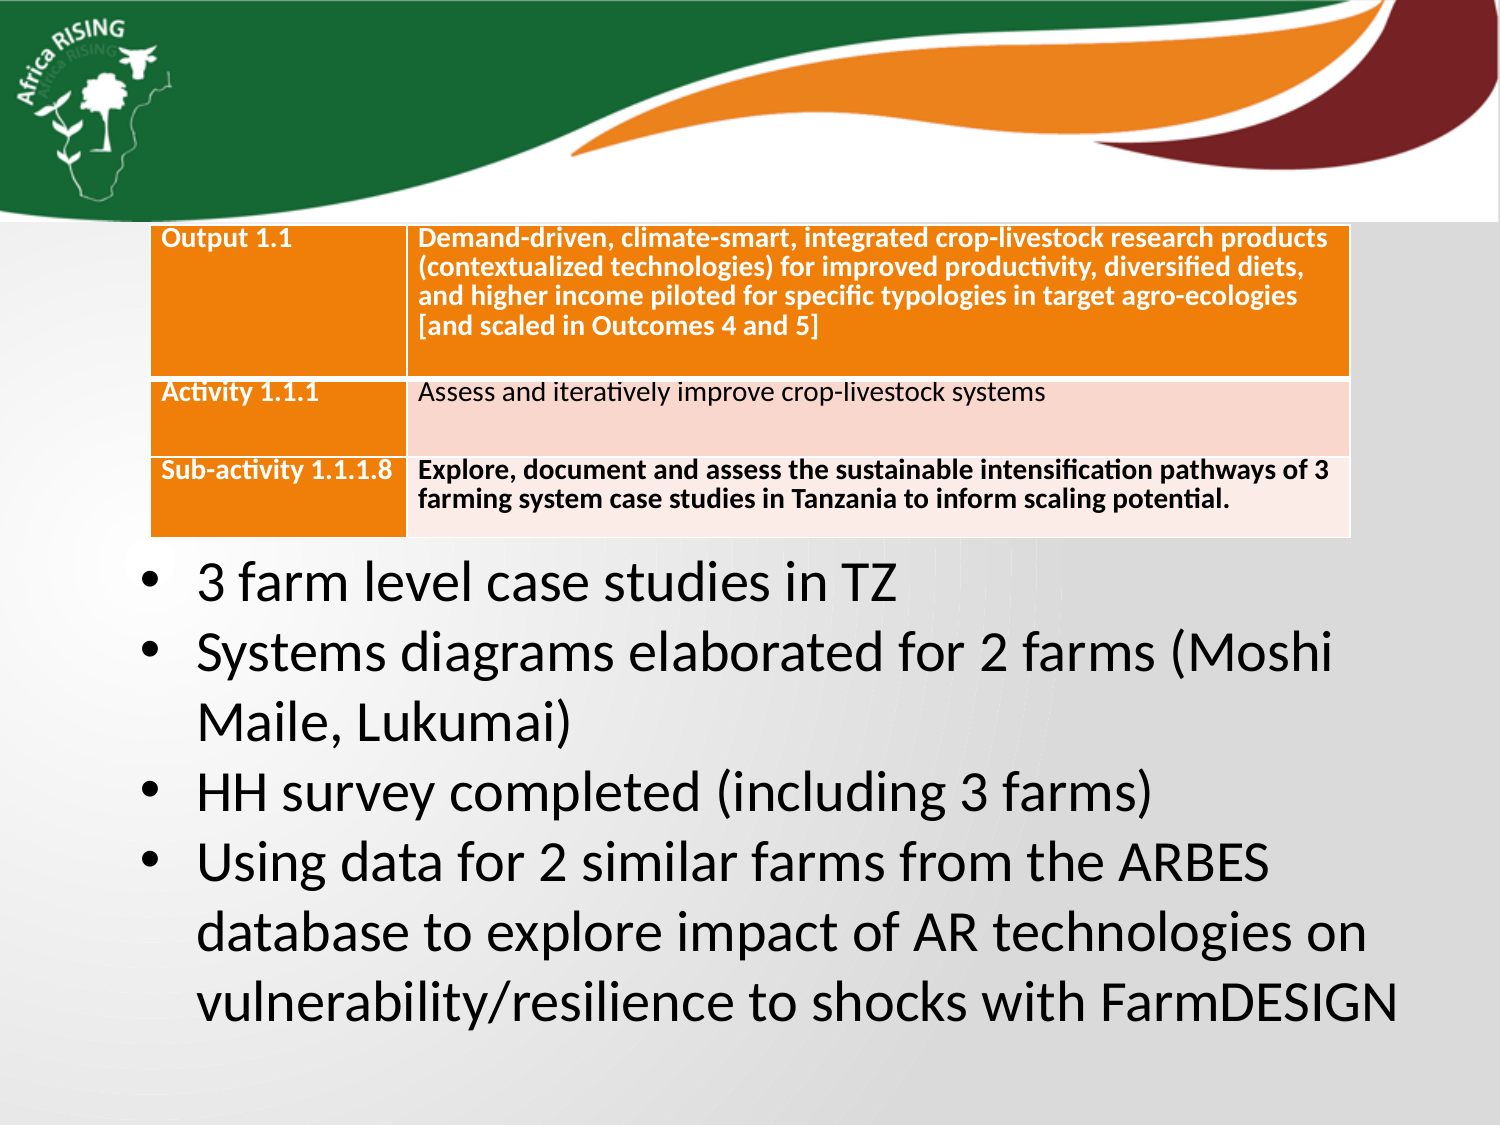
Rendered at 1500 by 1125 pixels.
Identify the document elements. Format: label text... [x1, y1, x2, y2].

table_cell Sub-activity 1.1.1.8 [151, 458, 406, 537]
table_cell Explore, document and assess the sustainable intensification pathways of 3 farming system case studies in Tanzania to inform scaling potential. [408, 458, 1349, 537]
picture [0, 0, 1499, 222]
table_cell Activity 1.1.1 [151, 382, 406, 456]
table_header Output 1.1 [151, 226, 406, 376]
text_box 3 farm level case studies in TZ Systems diagrams elaborated for 2 farms (Moshi Maile, Lukumai) HH survey completed (including 3 farms) Using data for 2 similar farms from the ARBES database to explore impact of AR technologies on vulnerability/resilience to shocks with FarmDESIGN [124, 535, 1417, 1041]
table_header Demand-driven, climate-smart, integrated crop-livestock research products (contextualized technologies) for improved productivity, diversified diets, and higher income piloted for specific typologies in target agro-ecologies [and scaled in Outcomes 4 and 5] [408, 226, 1349, 376]
table_cell Assess and iteratively improve crop-livestock systems [408, 382, 1349, 456]
